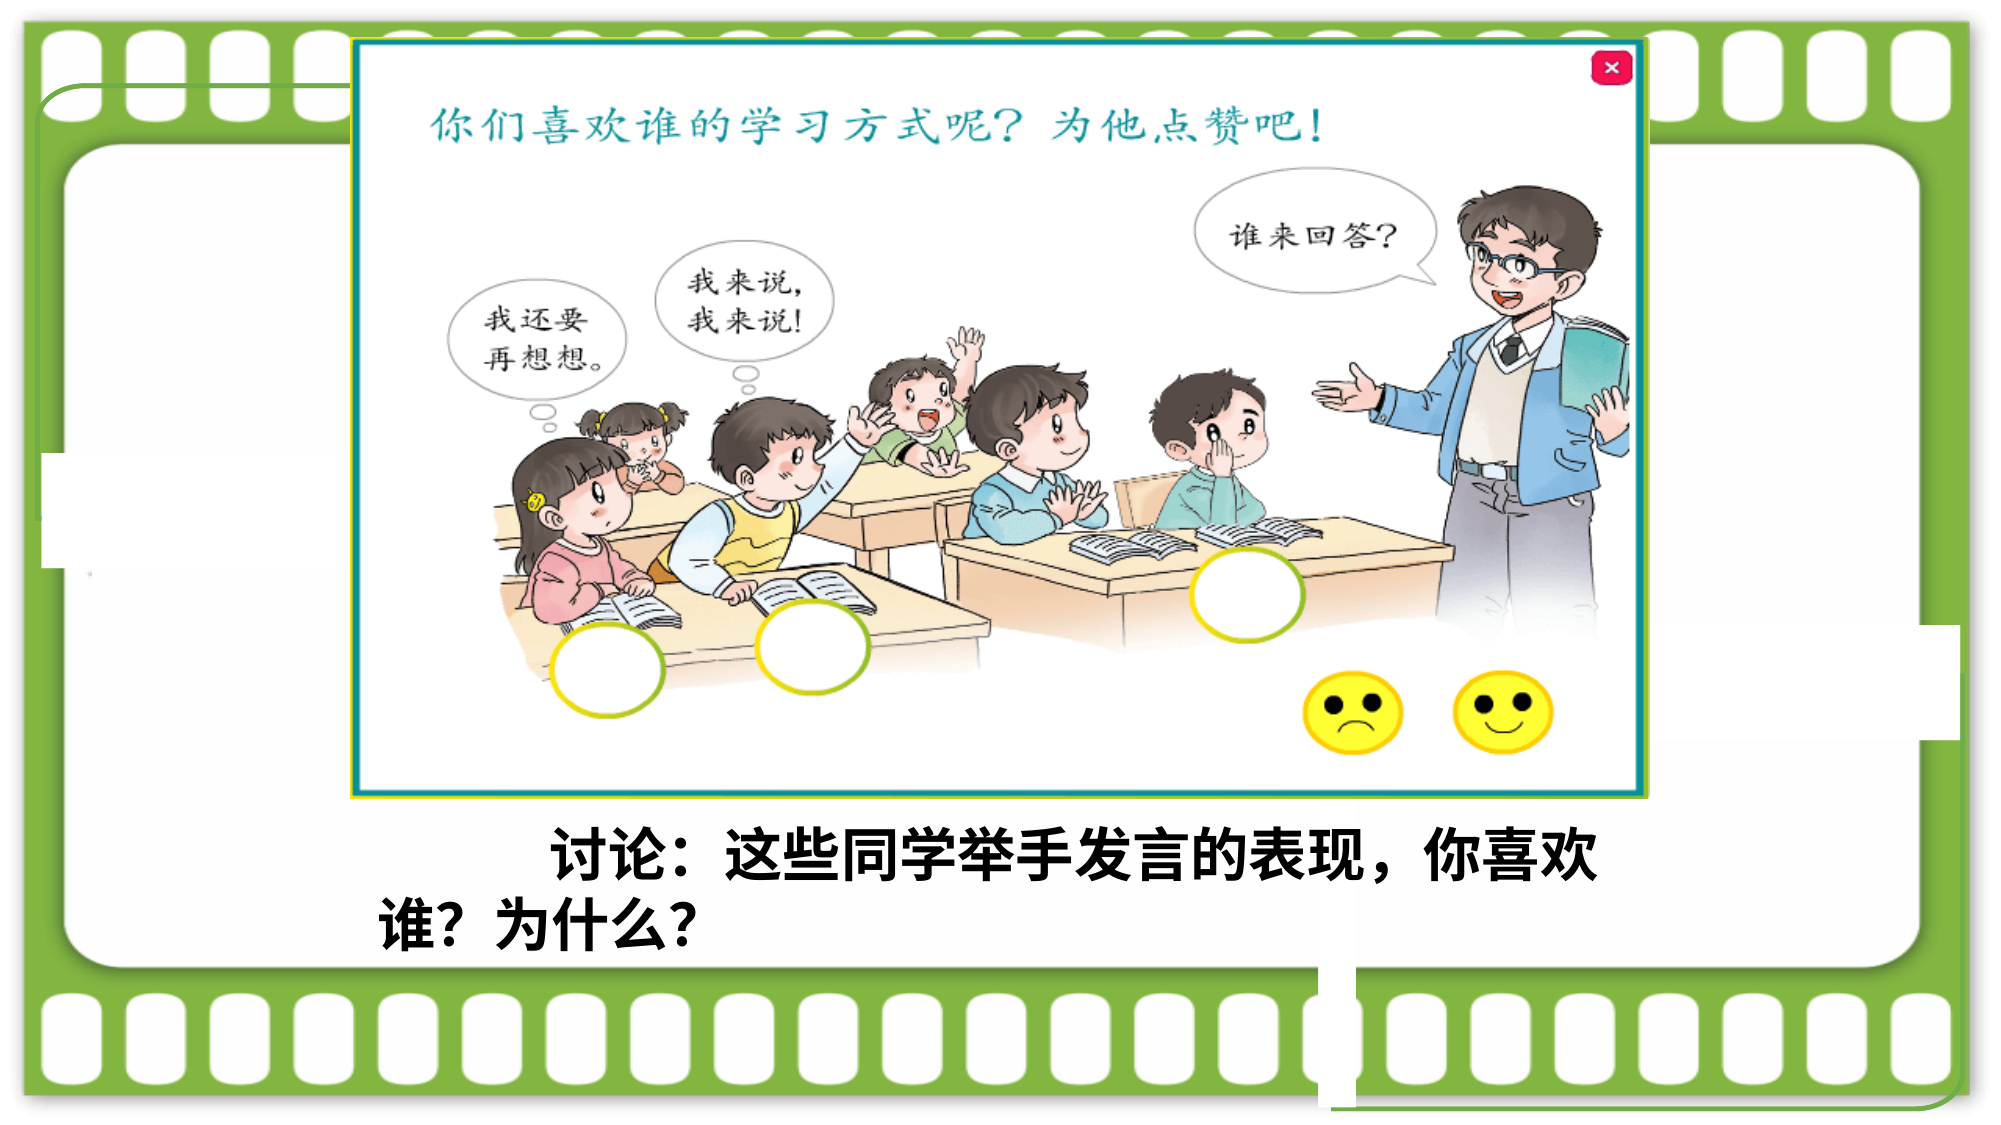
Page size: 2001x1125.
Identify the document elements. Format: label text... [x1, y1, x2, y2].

text_box 讨论：这些同学举手发言的表现，你喜欢谁？为什么？ [362, 810, 1638, 966]
picture [0, 0, 2001, 1125]
